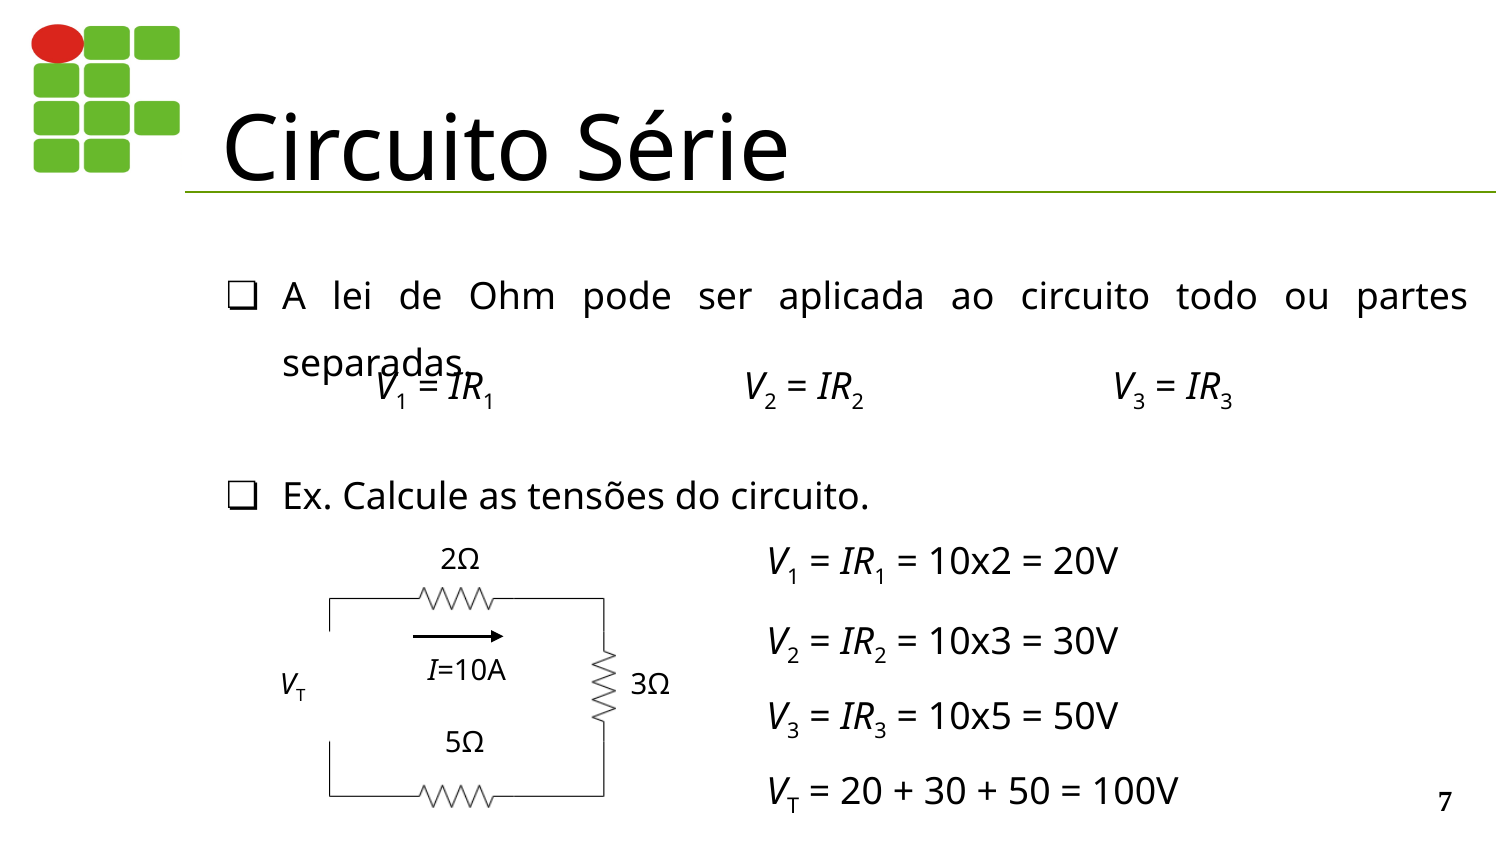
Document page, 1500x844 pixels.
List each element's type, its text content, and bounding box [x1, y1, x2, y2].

list VT = 20 + 30 + 50 = 100V [751, 733, 1309, 808]
text_box ‹#› [1155, 768, 1468, 825]
list V1 = IR1 = 10x2 = 20V [751, 504, 1227, 578]
list V2 = IR2 [657, 329, 951, 403]
list Ex. Calcule as tensões do circuito. [192, 441, 1468, 508]
picture [29, 23, 182, 174]
list V3 = IR3 [1026, 329, 1319, 403]
title Circuito Série [206, 26, 1468, 207]
list A lei de Ohm pode ser aplicada ao circuito todo ou partes separadas. [192, 241, 1485, 316]
list V1 = IR1 [288, 329, 582, 403]
list V2 = IR2 = 10x3 = 30V [751, 583, 1233, 658]
list V3 = IR3 = 10x5 = 50V [751, 658, 1233, 733]
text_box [264, 525, 720, 809]
